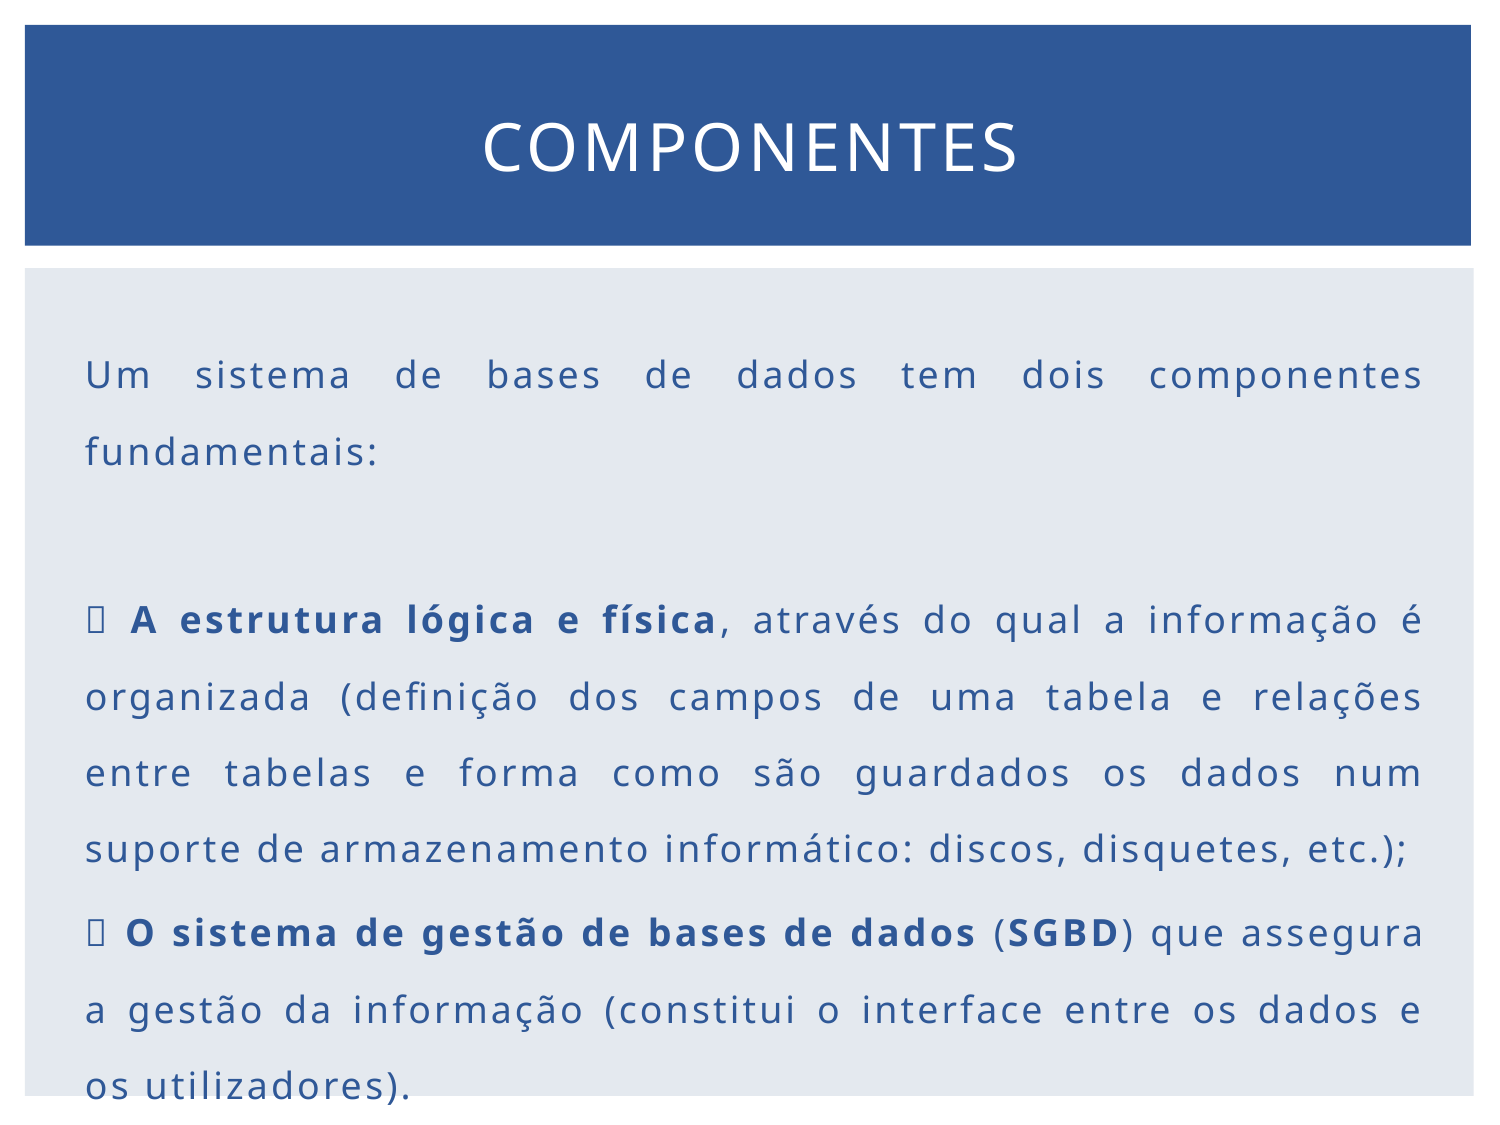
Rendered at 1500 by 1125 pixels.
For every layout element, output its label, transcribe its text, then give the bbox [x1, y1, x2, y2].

title COMPONENTES [62, 58, 1438, 232]
list Um sistema de bases de dados tem dois componentes fundamentais:  A estrutura lógica e física, através do qual a informação é organizada (definição dos campos de uma tabela e relações entre tabelas e forma como são guardados os dados num suporte de armazenamento informático: discos, disquetes, etc.);  O sistema de gestão de bases de dados (SGBD) que assegura a gestão da informação (constitui o interface entre os dados e os utilizadores). [62, 312, 1442, 1005]
